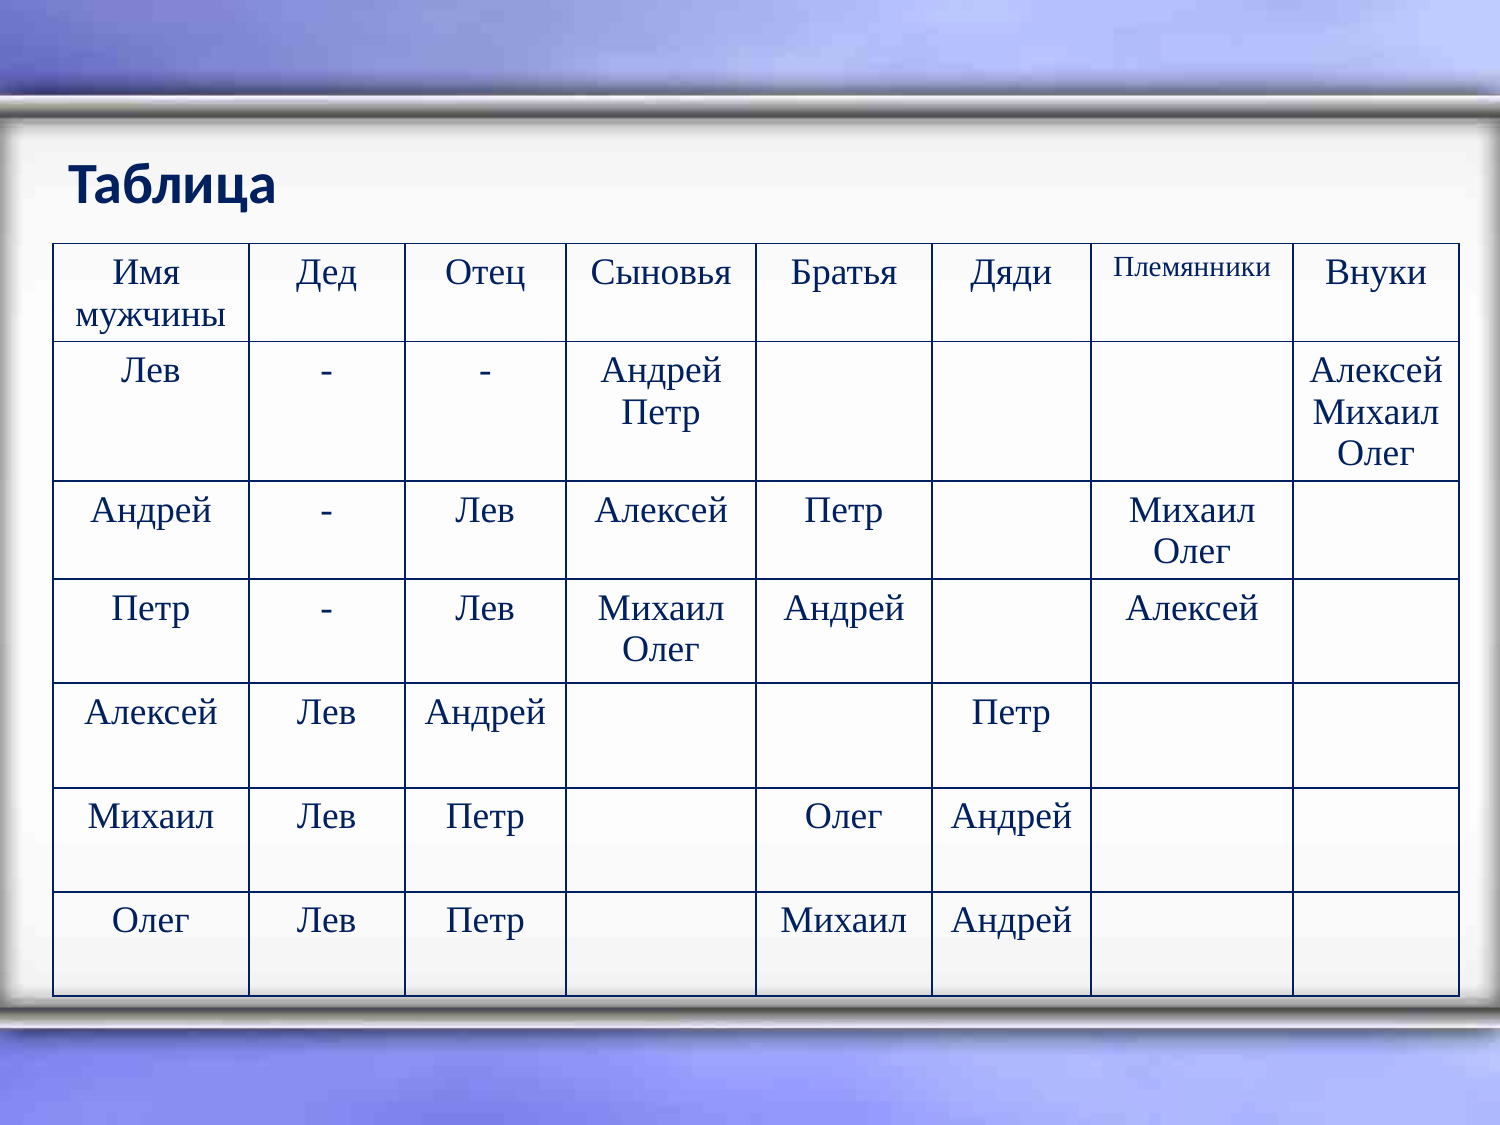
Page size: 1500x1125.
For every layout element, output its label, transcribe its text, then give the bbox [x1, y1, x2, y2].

picture [0, 0, 1500, 1125]
table_header Отец [406, 244, 565, 341]
table_cell Алексей [54, 684, 248, 787]
table_header Сыновья [567, 244, 755, 341]
table_cell Андрей [54, 482, 248, 578]
table_cell Лев [54, 342, 248, 480]
table_cell - [250, 342, 404, 480]
table_cell Михаил Олег [567, 580, 755, 682]
table_cell [933, 580, 1090, 682]
table_cell [1294, 482, 1458, 578]
table_header Дяди [933, 244, 1090, 341]
table_cell - [250, 482, 404, 578]
table_cell Лев [250, 684, 404, 787]
table_cell [757, 684, 931, 787]
table_cell Андрей [757, 580, 931, 682]
table_cell Олег [757, 789, 931, 891]
table_cell [1092, 342, 1292, 480]
table_cell [567, 684, 755, 787]
table_cell Петр [406, 893, 565, 995]
table_cell Лев [406, 482, 565, 578]
table_cell - [406, 342, 565, 480]
table_cell Алексей Михаил Олег [1294, 342, 1458, 480]
table_cell Лев [250, 789, 404, 891]
table_cell [933, 342, 1090, 480]
table_cell Петр [54, 580, 248, 682]
table_cell Андрей Петр [567, 342, 755, 480]
table_header Племянники [1092, 244, 1292, 341]
table_cell Михаил [757, 893, 931, 995]
table_header Имя мужчины [54, 244, 248, 341]
table_cell Андрей [933, 893, 1090, 995]
table_cell Андрей [933, 789, 1090, 891]
table_cell Петр [406, 789, 565, 891]
table_cell Андрей [406, 684, 565, 787]
table_cell [1294, 580, 1458, 682]
table_cell Алексей [1092, 580, 1292, 682]
table_header Дед [250, 244, 404, 341]
table_cell Михаил Олег [1092, 482, 1292, 578]
table_header Братья [757, 244, 931, 341]
table_header Внуки [1294, 244, 1458, 341]
table_cell Лев [250, 893, 404, 995]
table_cell Алексей [567, 482, 755, 578]
table_cell Петр [933, 684, 1090, 787]
table_cell [933, 482, 1090, 578]
table_cell Михаил [54, 789, 248, 891]
table_cell [757, 342, 931, 480]
table_cell [567, 893, 755, 995]
table_cell Олег [54, 893, 248, 995]
table_cell Лев [406, 580, 565, 682]
table_cell [1092, 684, 1292, 787]
table_cell [1092, 789, 1292, 891]
table_cell Петр [757, 482, 931, 578]
table_cell [1294, 893, 1458, 995]
table_cell [567, 789, 755, 891]
list Таблица [53, 137, 716, 237]
table_cell - [250, 580, 404, 682]
table_cell [1294, 789, 1458, 891]
table_cell [1294, 684, 1458, 787]
table_cell [1092, 893, 1292, 995]
